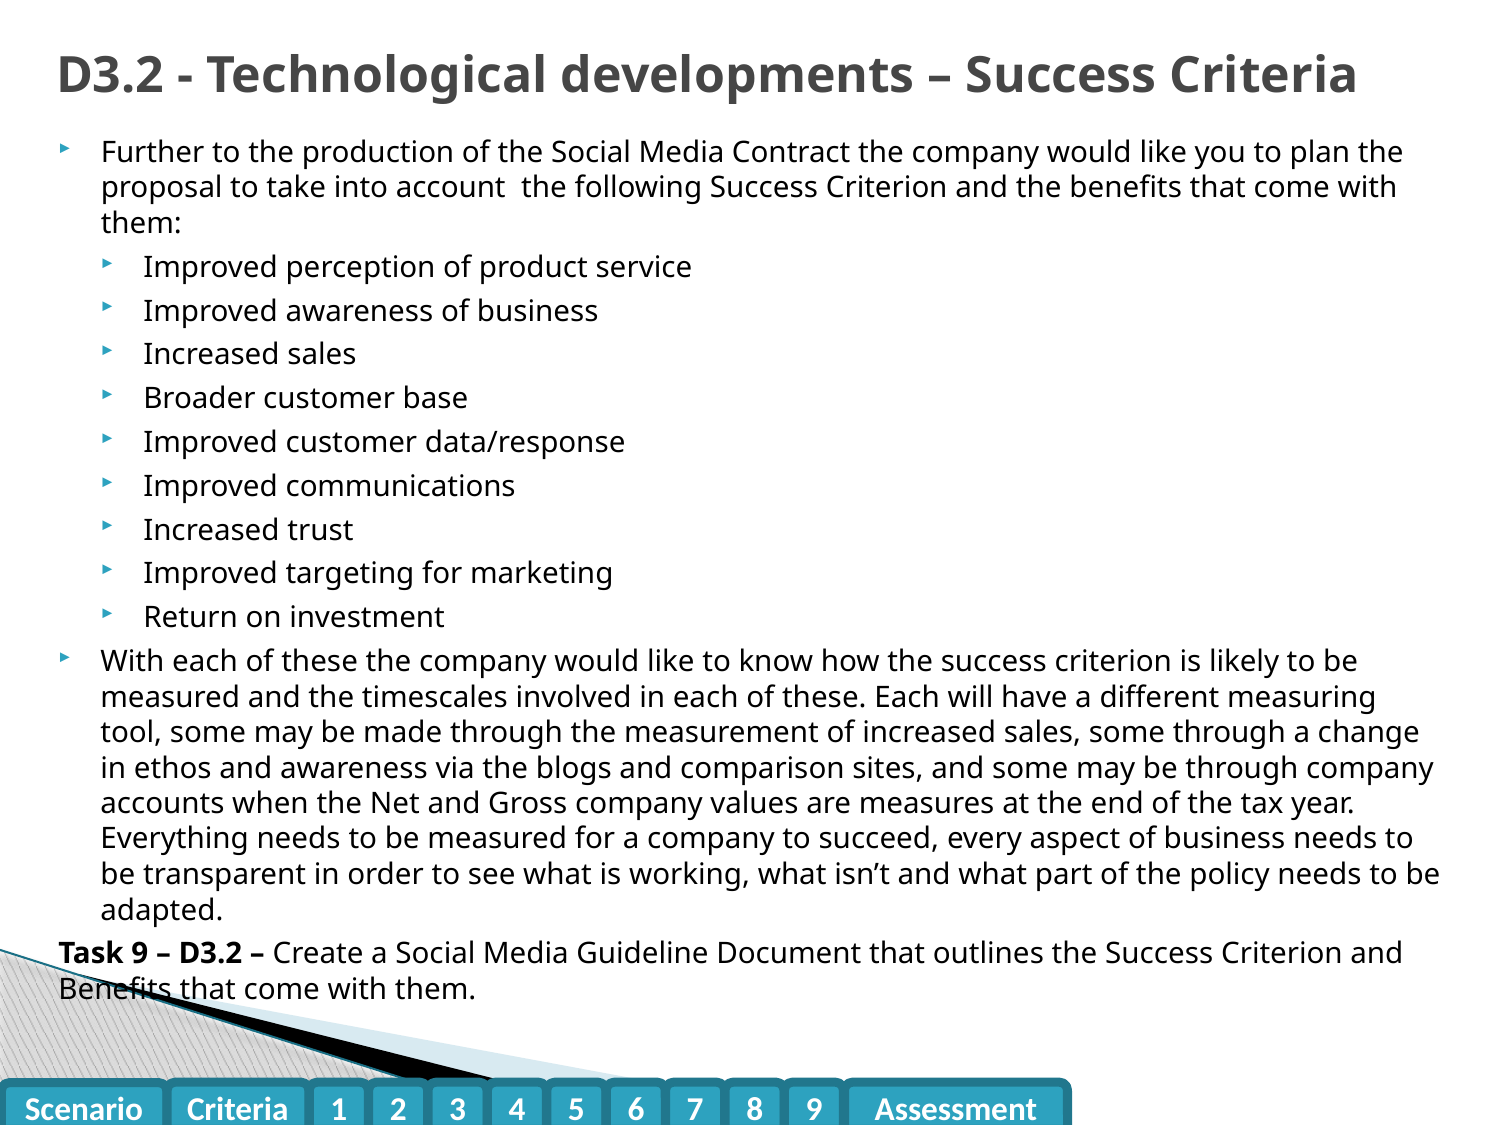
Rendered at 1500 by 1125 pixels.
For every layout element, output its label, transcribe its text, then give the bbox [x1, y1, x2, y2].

title D3.2 - Technological developments – Success Criteria [41, 18, 1459, 126]
list Further to the production of the Social Media Contract the company would like you to plan the proposal to take into account the following Success Criterion and the benefits that come with them: Improved perception of product service Improved awareness of business Increased sales Broader customer base Improved customer data/response Improved communications Increased trust Improved targeting for marketing Return on investment With each of these the company would like to know how the success criterion is likely to be measured and the timescales involved in each of these. Each will have a different measuring tool, some may be made through the measurement of increased sales, some through a change in ethos and awareness via the blogs and comparison sites, and some may be through company accounts when the Net and Gross company values are measures at the end of the tax year. Everything needs to be measured for a company to succeed, every aspect of business needs to be transparent in order to see what is working, what isn’t and what part of the policy needs to be adapted. Task 9 – D3.2 – Create a Social Media Guideline Document that outlines the Success Criterion and Benefits that come with them. [41, 125, 1460, 1035]
